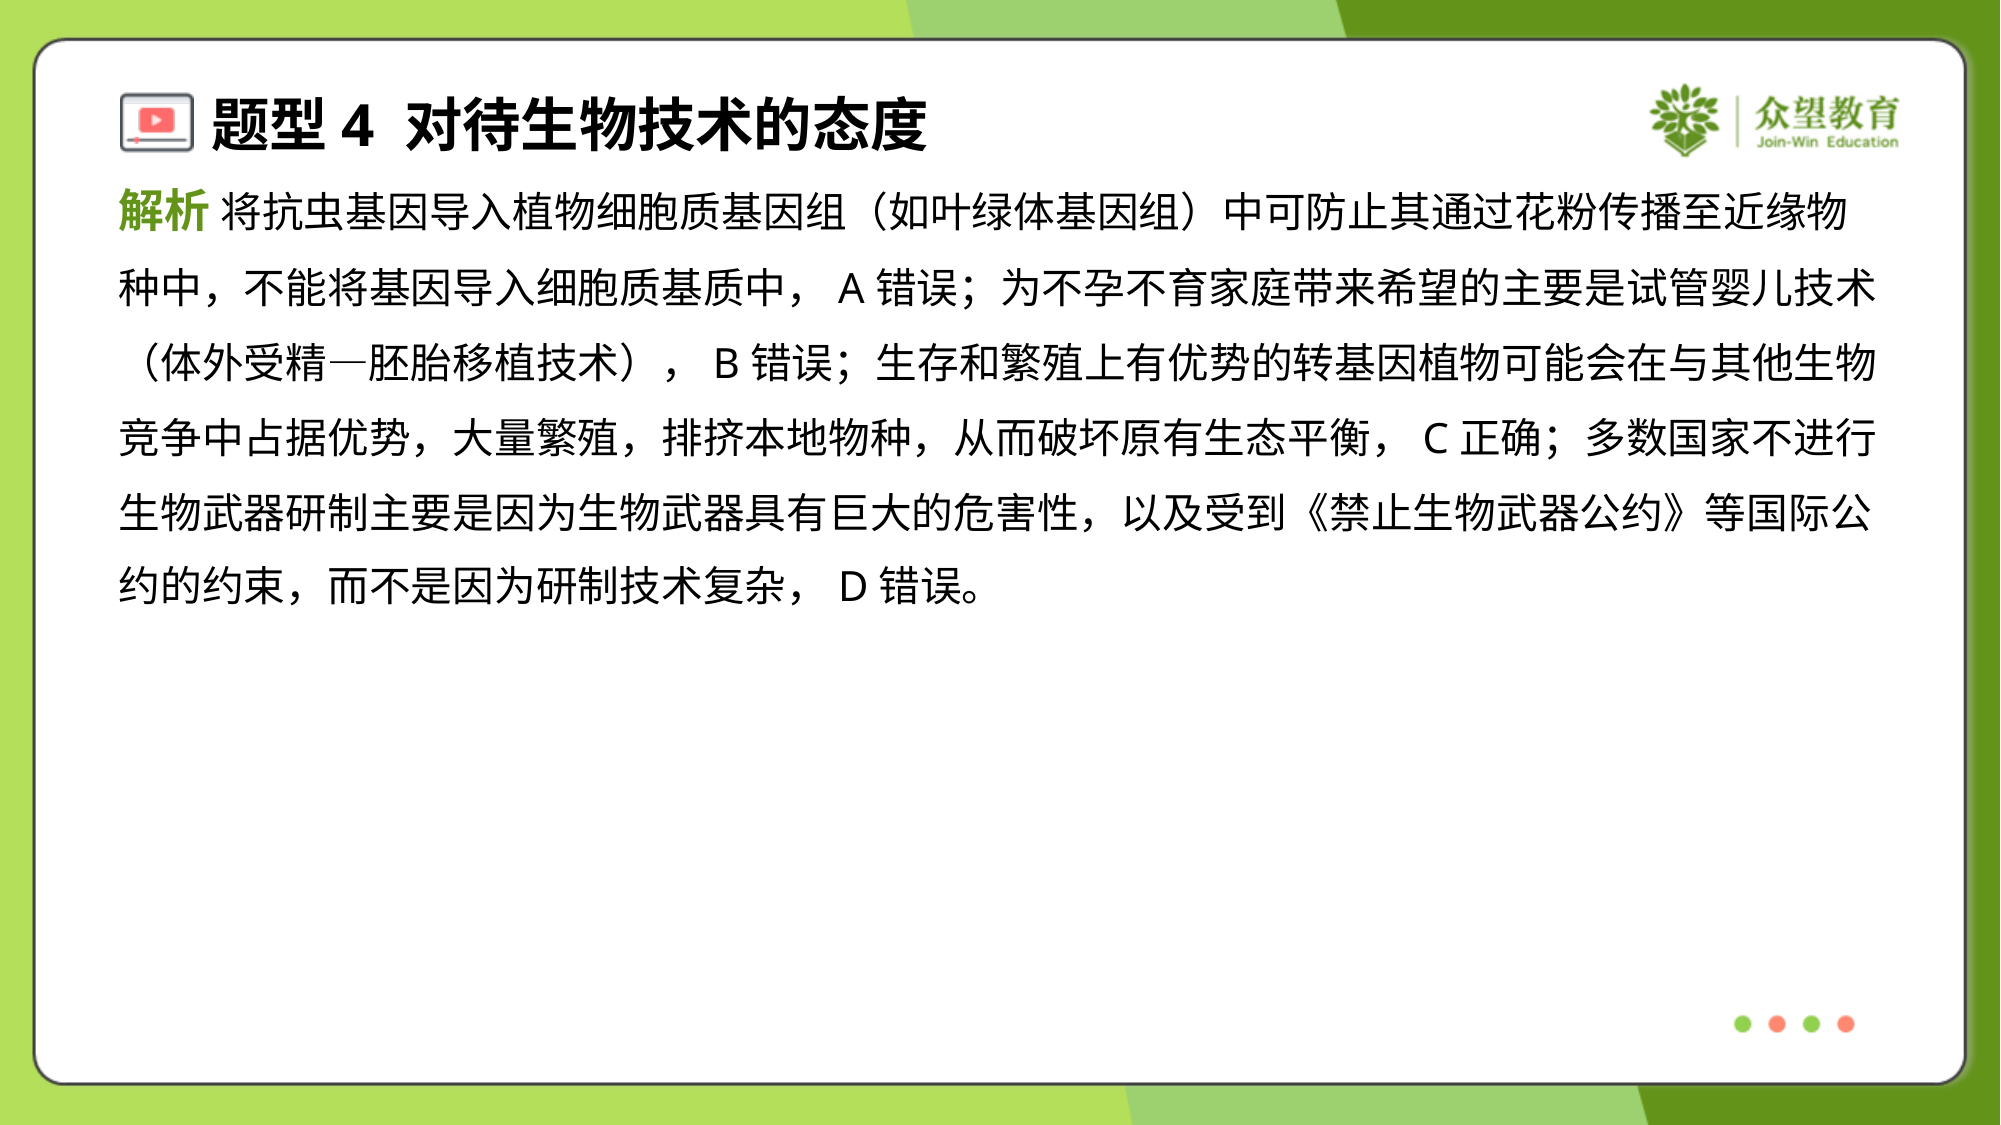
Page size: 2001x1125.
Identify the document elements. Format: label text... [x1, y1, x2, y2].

picture [0, 0, 2000, 1125]
text_box 解析 将抗虫基因导入植物细胞质基因组（如叶绿体基因组）中可防止其通过花粉传播至近缘物 种中，不能将基因导入细胞质基质中，A错误；为不孕不育家庭带来希望的主要是试管婴儿技术 （体外受精—胚胎移植技术），B错误；生存和繁殖上有优势的转基因植物可能会在与其他生物 竞争中占据优势，大量繁殖，排挤本地物种，从而破坏原有生态平衡，C正确；多数国家不进行 生物武器研制主要是因为生物武器具有巨大的危害性，以及受到《禁止生物武器公约》等国际公 约的约束，而不是因为研制技术复杂，D错误。 [118, 159, 1883, 602]
